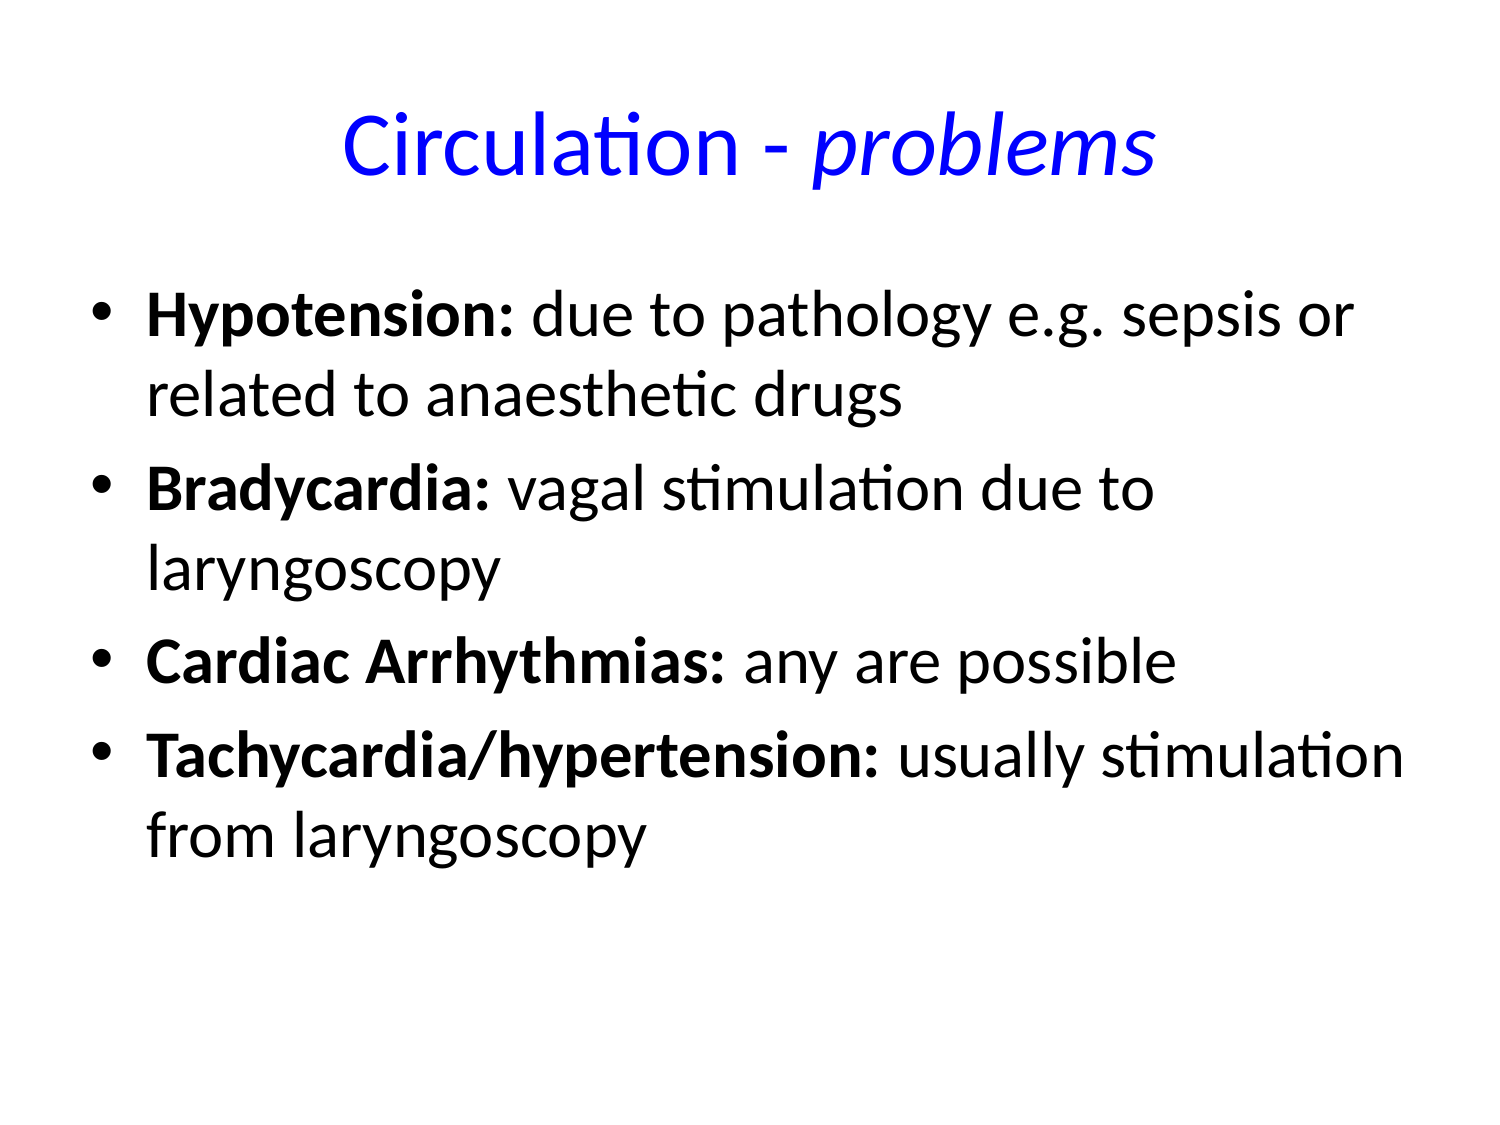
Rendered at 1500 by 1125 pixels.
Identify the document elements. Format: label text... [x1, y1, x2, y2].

title Circulation - problems [75, 45, 1425, 233]
list Hypotension: due to pathology e.g. sepsis or related to anaesthetic drugs Bradycardia: vagal stimulation due to laryngoscopy Cardiac Arrhythmias: any are possible Tachycardia/hypertension: usually stimulation from laryngoscopy [75, 262, 1425, 1005]
